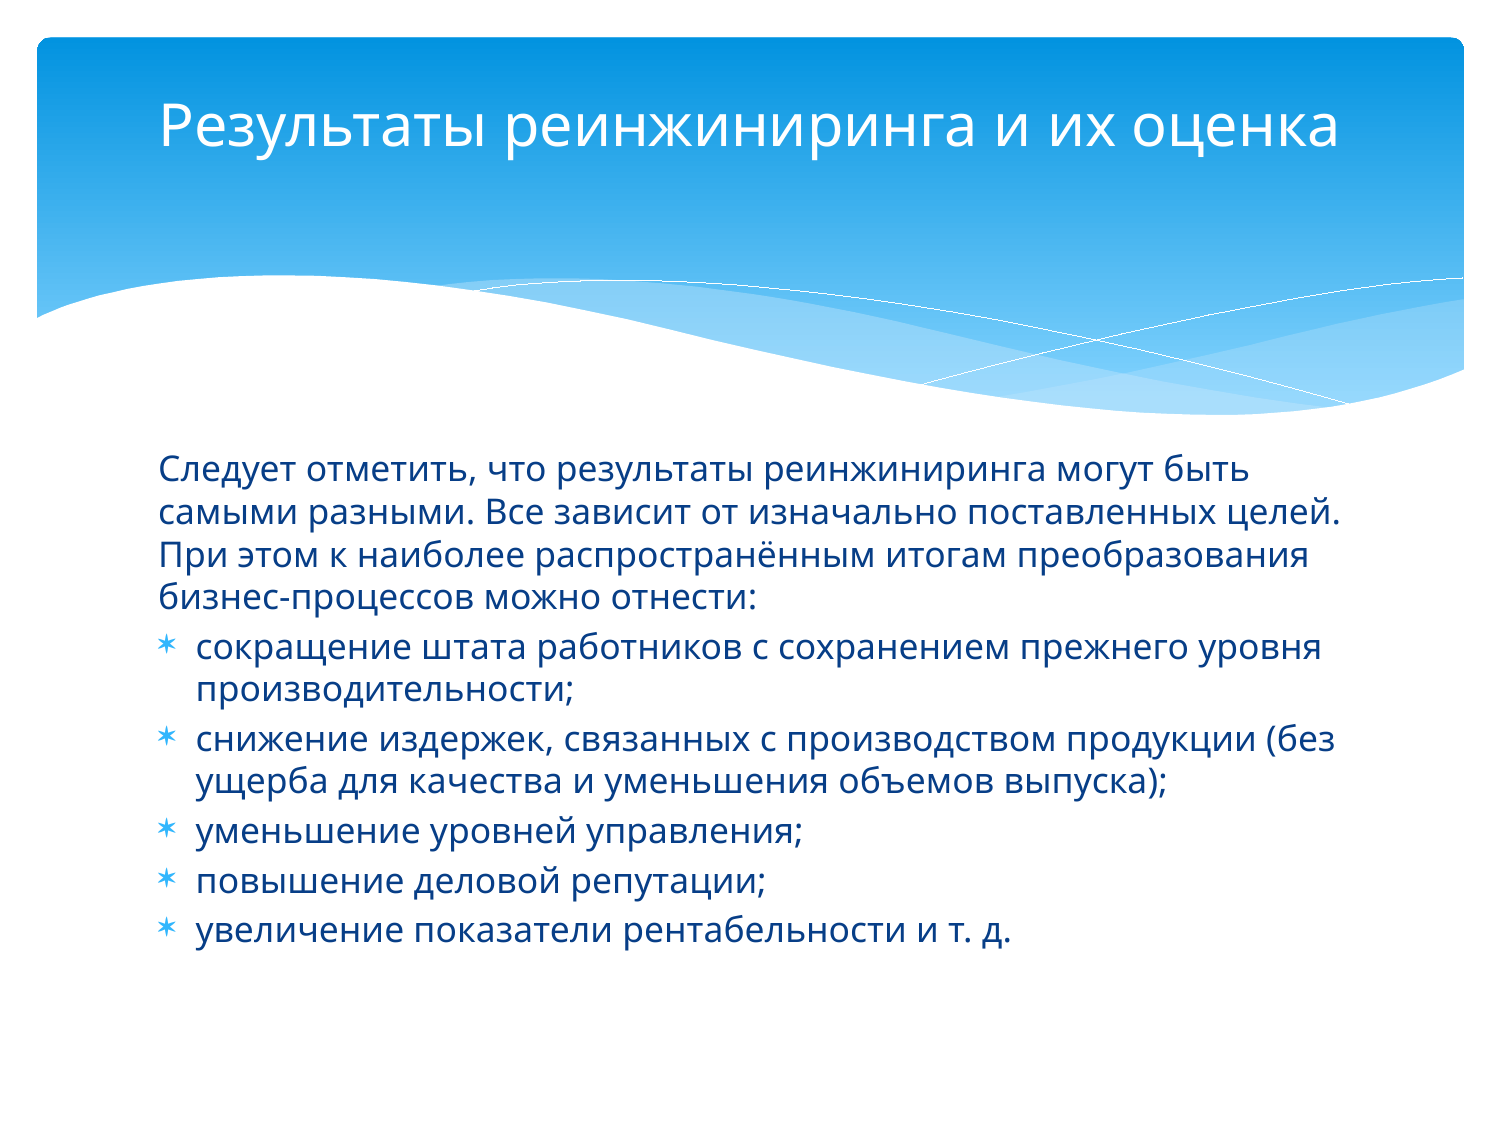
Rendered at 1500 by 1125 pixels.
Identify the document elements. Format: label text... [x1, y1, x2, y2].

list Следует отметить, что результаты реинжиниринга могут быть самыми разными. Все зависит от изначально поставленных целей. При этом к наиболее распространённым итогам преобразования бизнес-процессов можно отнести: сокращение штата работников с сохранением прежнего уровня производительности; снижение издержек, связанных с производством продукции (без ущерба для качества и уменьшения объемов выпуска); уменьшение уровней управления; повышение деловой репутации; увеличение показатели рентабельности и т. д. [143, 438, 1359, 1005]
title Результаты реинжиниринга и их оценка [75, 55, 1425, 261]
